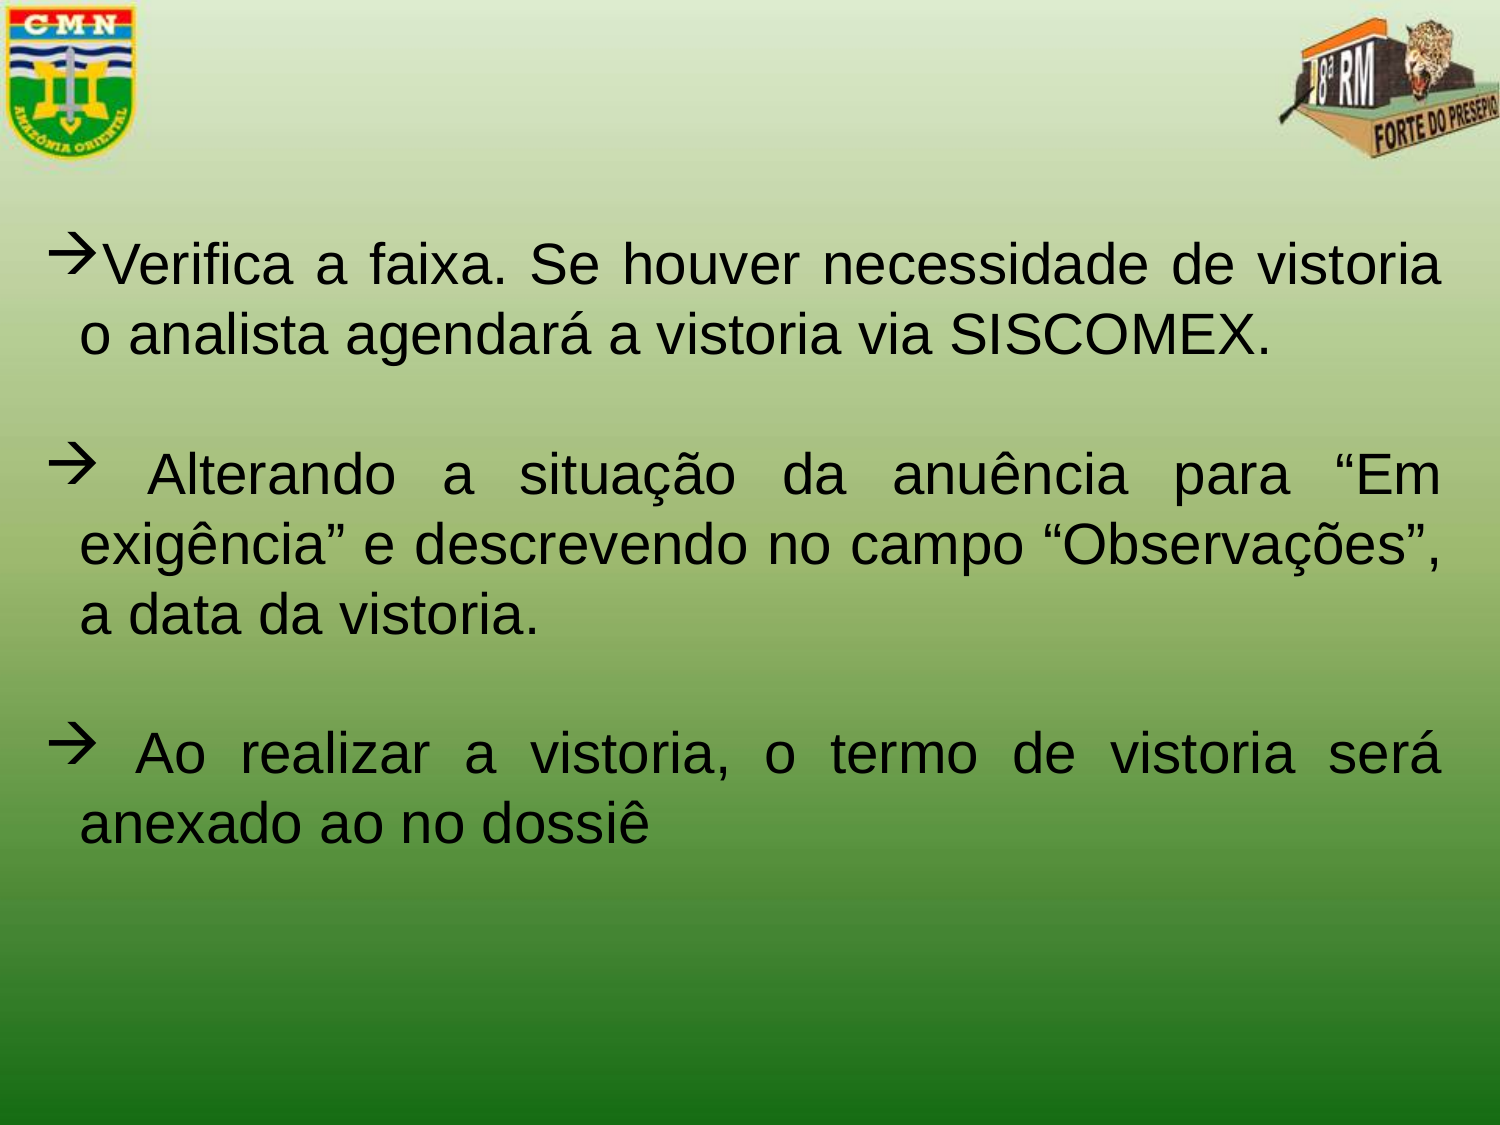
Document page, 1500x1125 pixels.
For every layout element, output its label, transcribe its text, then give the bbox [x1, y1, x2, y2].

picture [0, 0, 1500, 1125]
text_box Verifica a faixa. Se houver necessidade de vistoria o analista agendará a vistoria via SISCOMEX. Alterando a situação da anuência para “Em exigência” e descrevendo no campo “Observações”, a data da vistoria. Ao realizar a vistoria, o termo de vistoria será anexado ao no dossiê [29, 218, 1459, 933]
